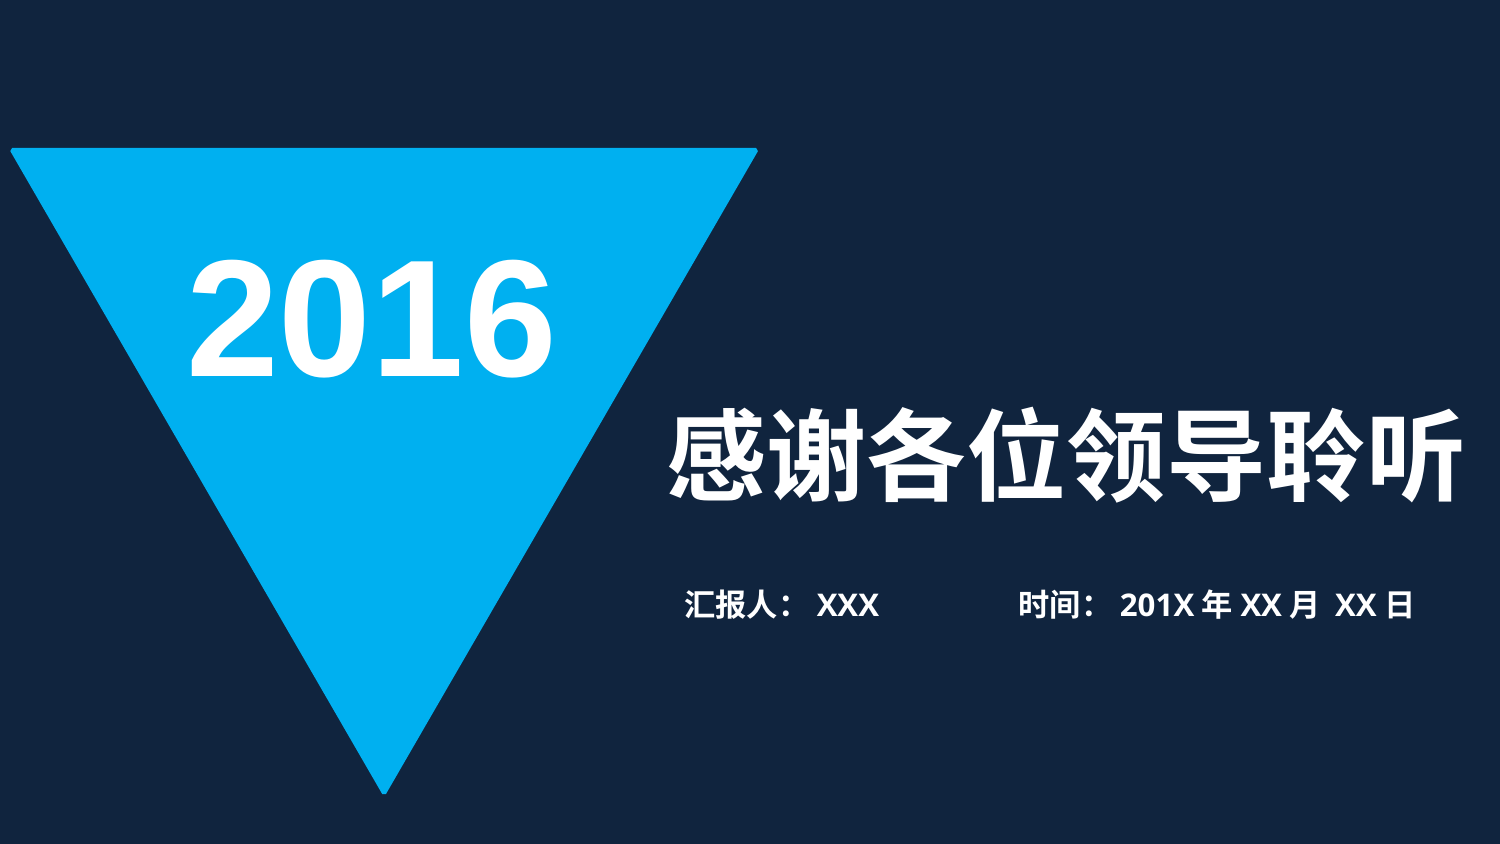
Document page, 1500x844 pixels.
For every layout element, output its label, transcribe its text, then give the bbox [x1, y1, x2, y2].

text_box 感谢各位领导聆听 [655, 327, 1500, 519]
text_box [12, 150, 757, 794]
text_box 汇报人：XXX 时间：201X年XX月 XX日 [673, 560, 1459, 629]
text_box 2016 [171, 202, 715, 418]
